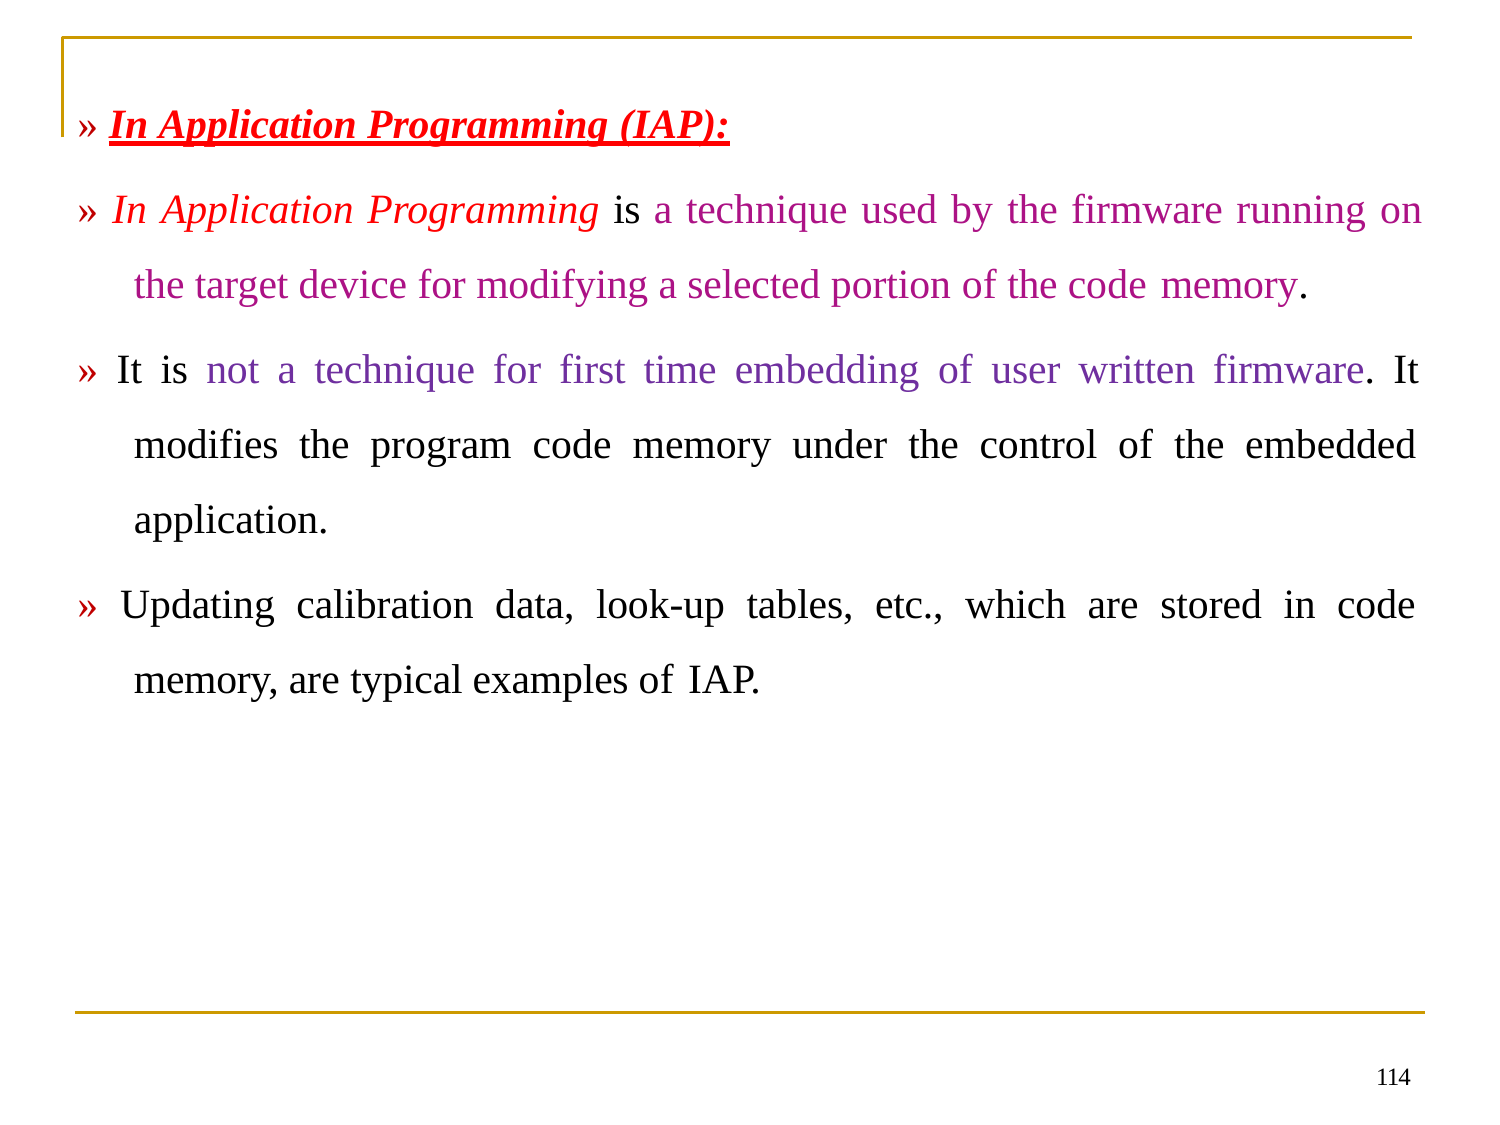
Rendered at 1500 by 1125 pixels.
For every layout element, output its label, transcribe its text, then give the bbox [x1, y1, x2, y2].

text_box 114 [1369, 1061, 1417, 1091]
text_box » In Application Programming (IAP): » In Application Programming is a technique used by the firmware running on the target device for modifying a selected portion of the code memory. » It is not a technique for first time embedding of user written firmware. It modifies the program code memory under the control of the embedded application. » Updating calibration data, look-up tables, etc., which are stored in code memory, are typical examples of IAP. [75, 95, 1439, 703]
